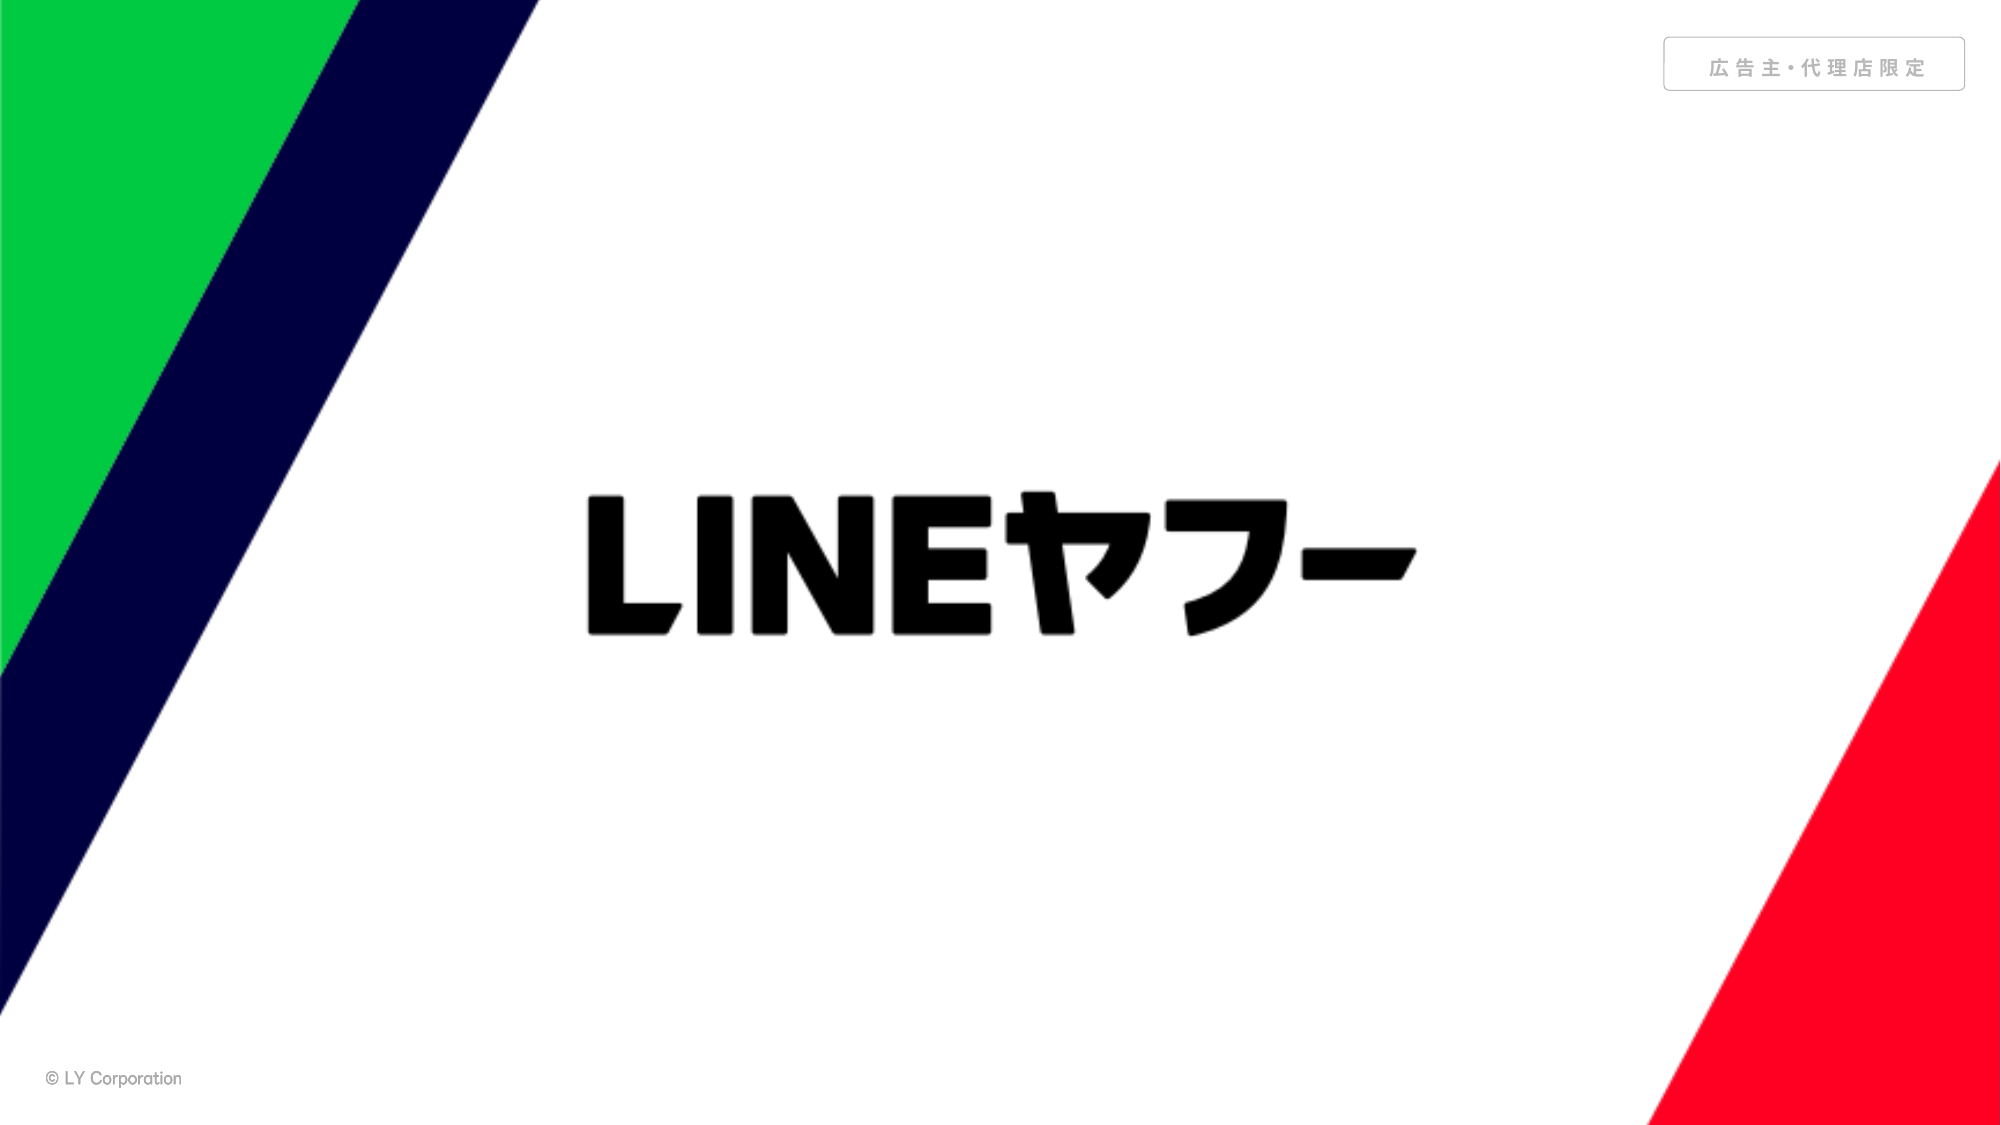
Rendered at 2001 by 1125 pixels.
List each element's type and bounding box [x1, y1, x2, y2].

picture [46, 1071, 181, 1088]
